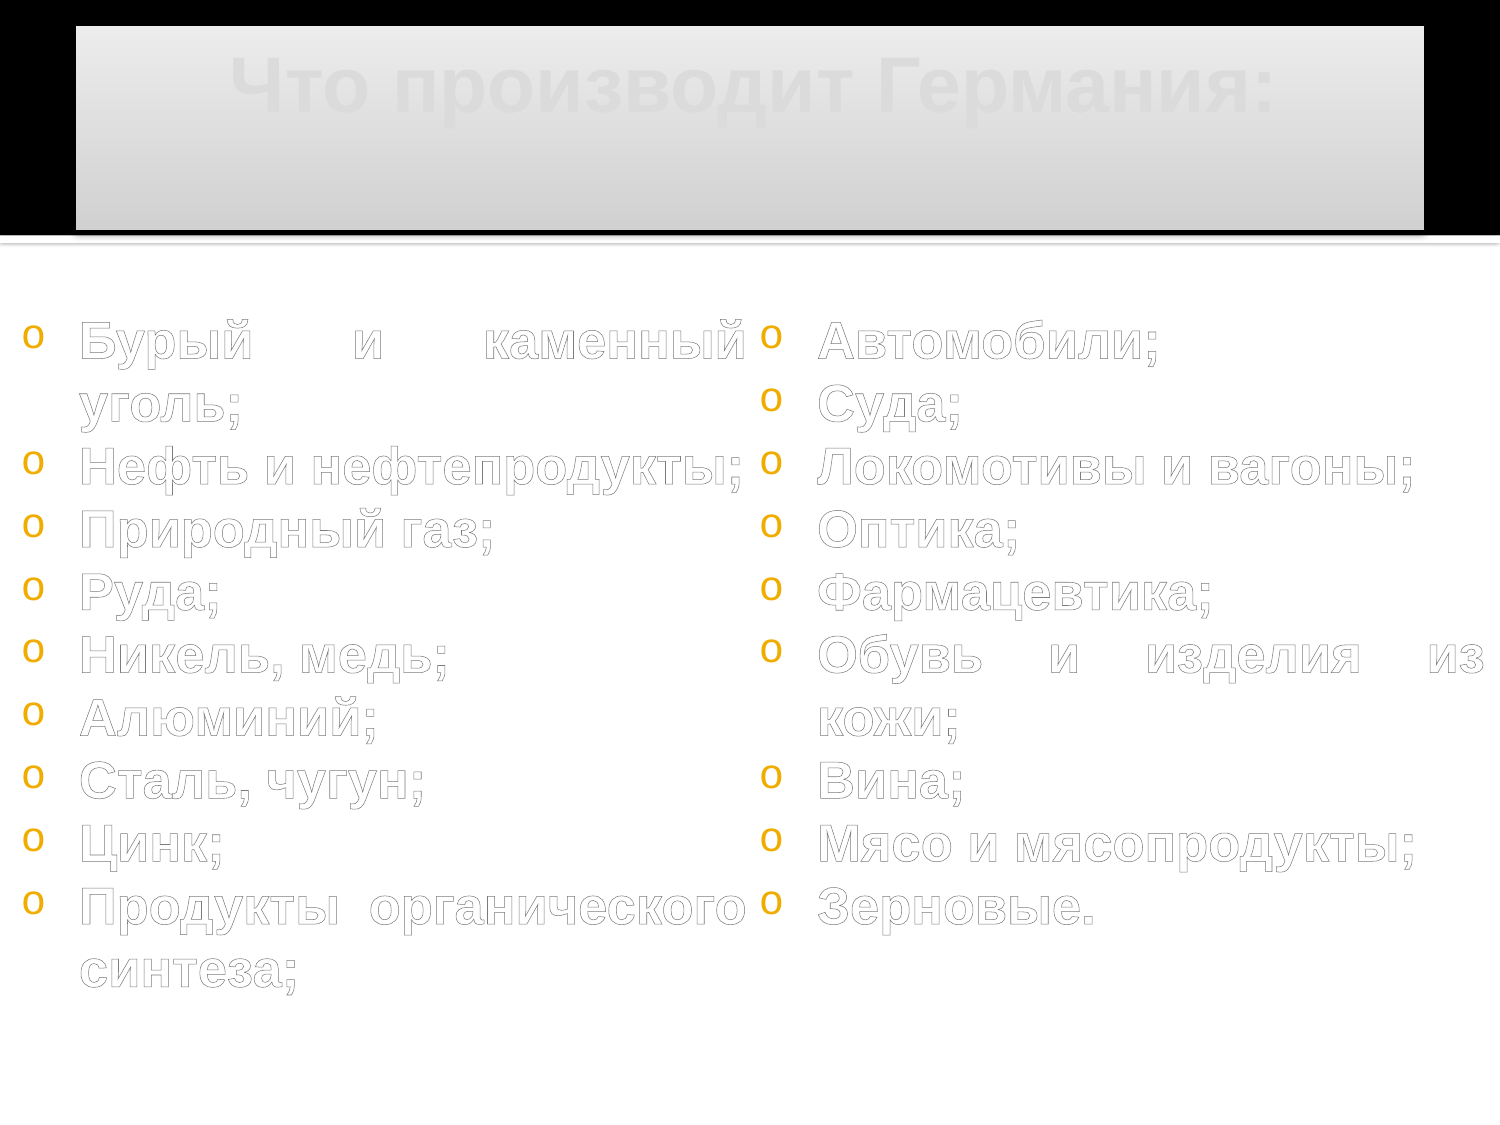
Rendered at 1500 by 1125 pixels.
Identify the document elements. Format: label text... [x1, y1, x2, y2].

title Что производит Германия: [74, 25, 1425, 231]
list Бурый и каменный уголь; Нефть и нефтепродукты; Природный газ; Руда; Никель, медь; Алюминий; Сталь, чугун; Цинк; Продукты органического синтеза; Автомобили; Суда; Локомотивы и вагоны; Оптика; Фармацевтика; Обувь и изделия из кожи; Вина; Мясо и мясопродукты; Зерновые. [0, 291, 1500, 1050]
